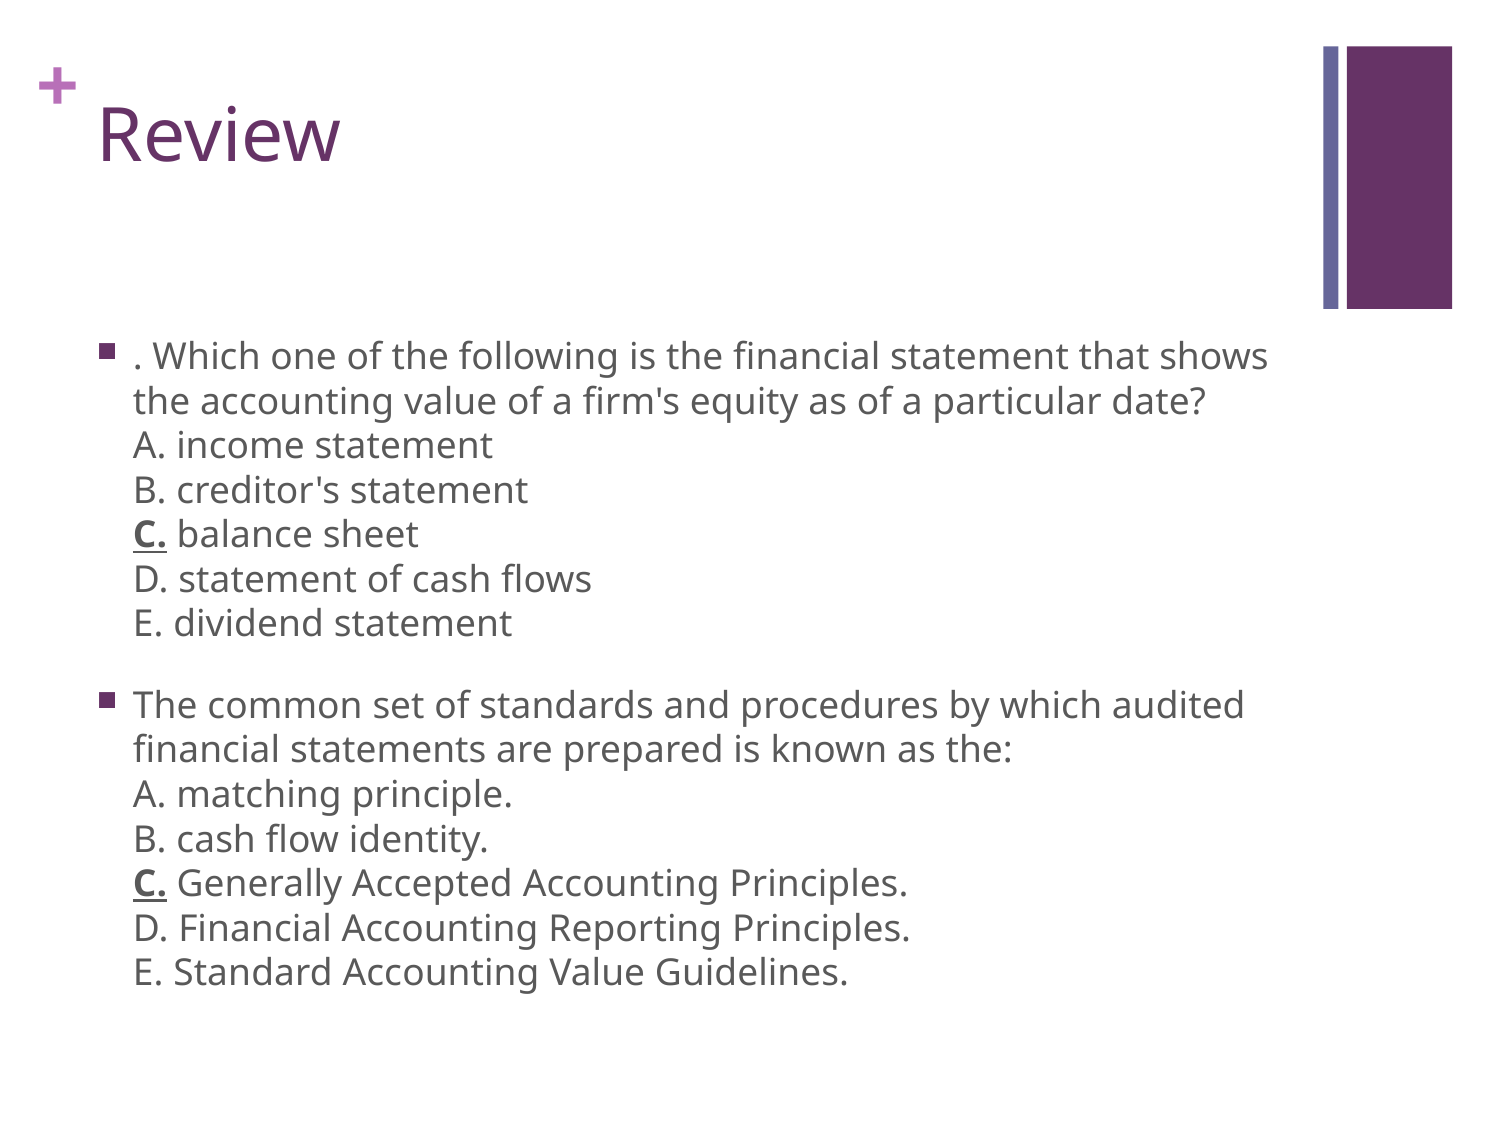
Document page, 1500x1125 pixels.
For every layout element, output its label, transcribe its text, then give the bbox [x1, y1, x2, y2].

list . Which one of the following is the financial statement that shows the accounting value of a firm's equity as of a particular date? A. income statement B. creditor's statement C. balance sheet D. statement of cash flows E. dividend statement The common set of standards and procedures by which audited financial statements are prepared is known as the: A. matching principle. B. cash flow identity. C. Generally Accepted Accounting Principles. D. Financial Accounting Reporting Principles. E. Standard Accounting Value Guidelines. [81, 324, 1322, 1005]
title Review [81, 79, 1322, 263]
